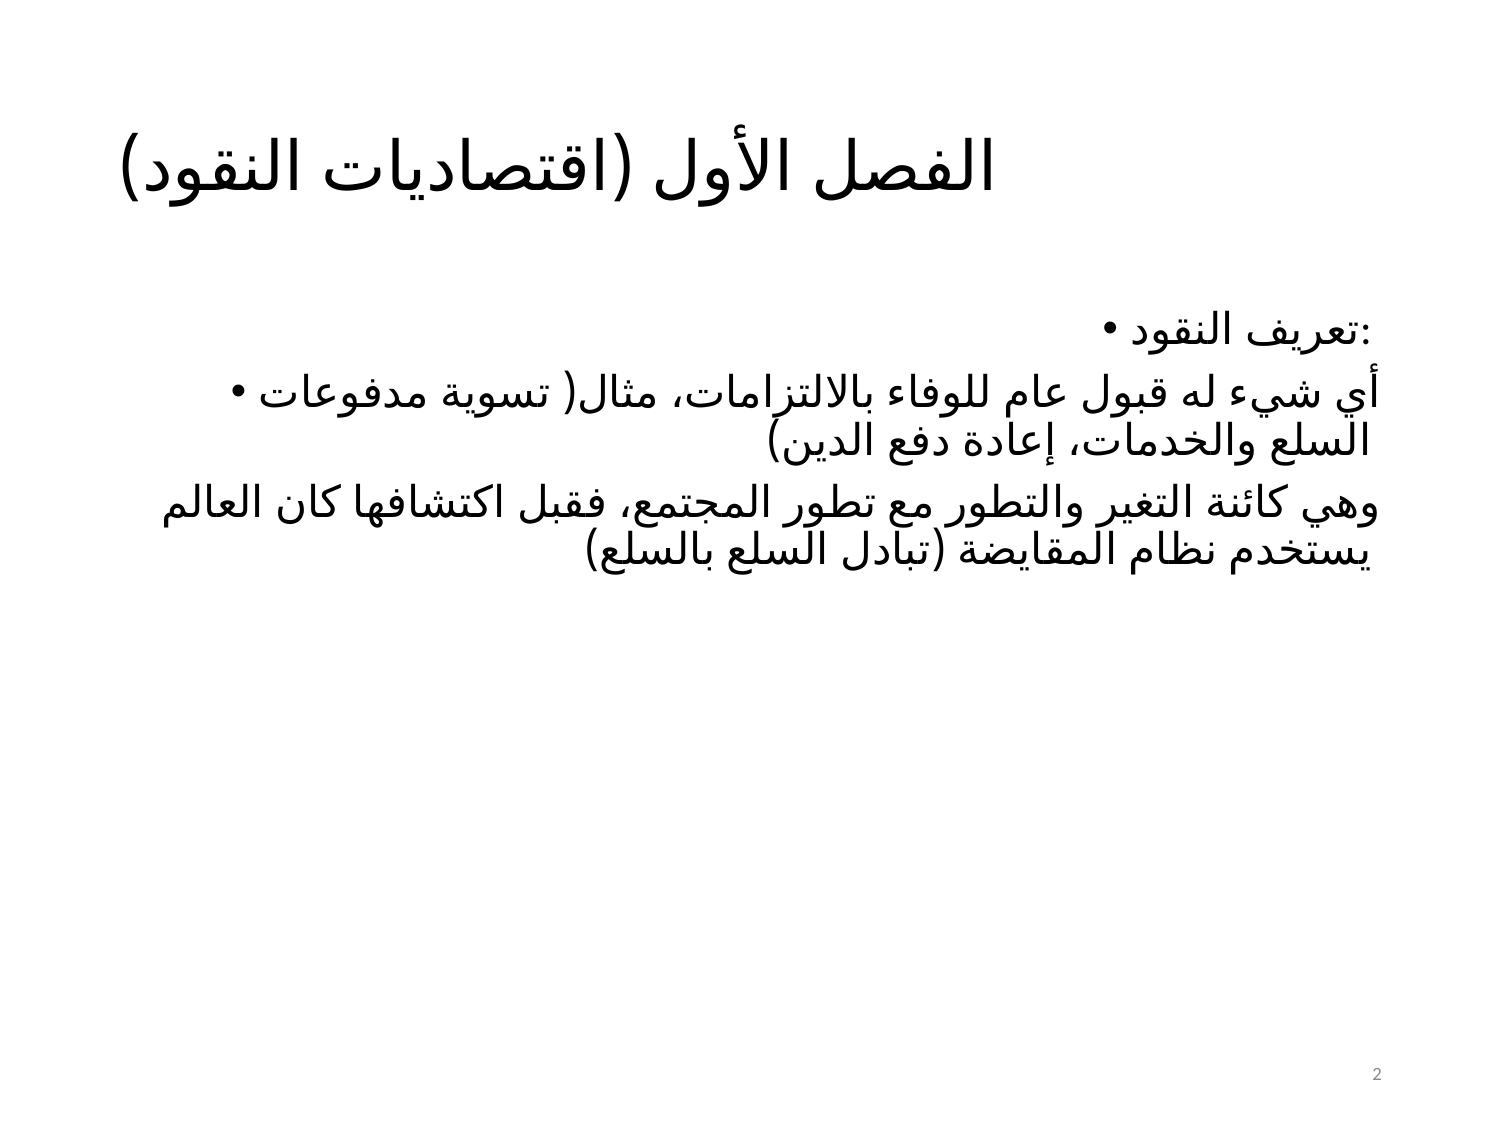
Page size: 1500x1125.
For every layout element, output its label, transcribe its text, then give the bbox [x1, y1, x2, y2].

list تعريف النقود: أي شيء له قبول عام للوفاء بالالتزامات، مثال( تسوية مدفوعات السلع والخدمات، إعادة دفع الدين) وهي كائنة التغير والتطور مع تطور المجتمع، فقبل اكتشافها كان العالم يستخدم نظام المقايضة (تبادل السلع بالسلع) [103, 299, 1397, 1014]
slide_number 2 [1059, 1042, 1397, 1103]
title الفصل الأول (اقتصاديات النقود) [103, 59, 1397, 278]
